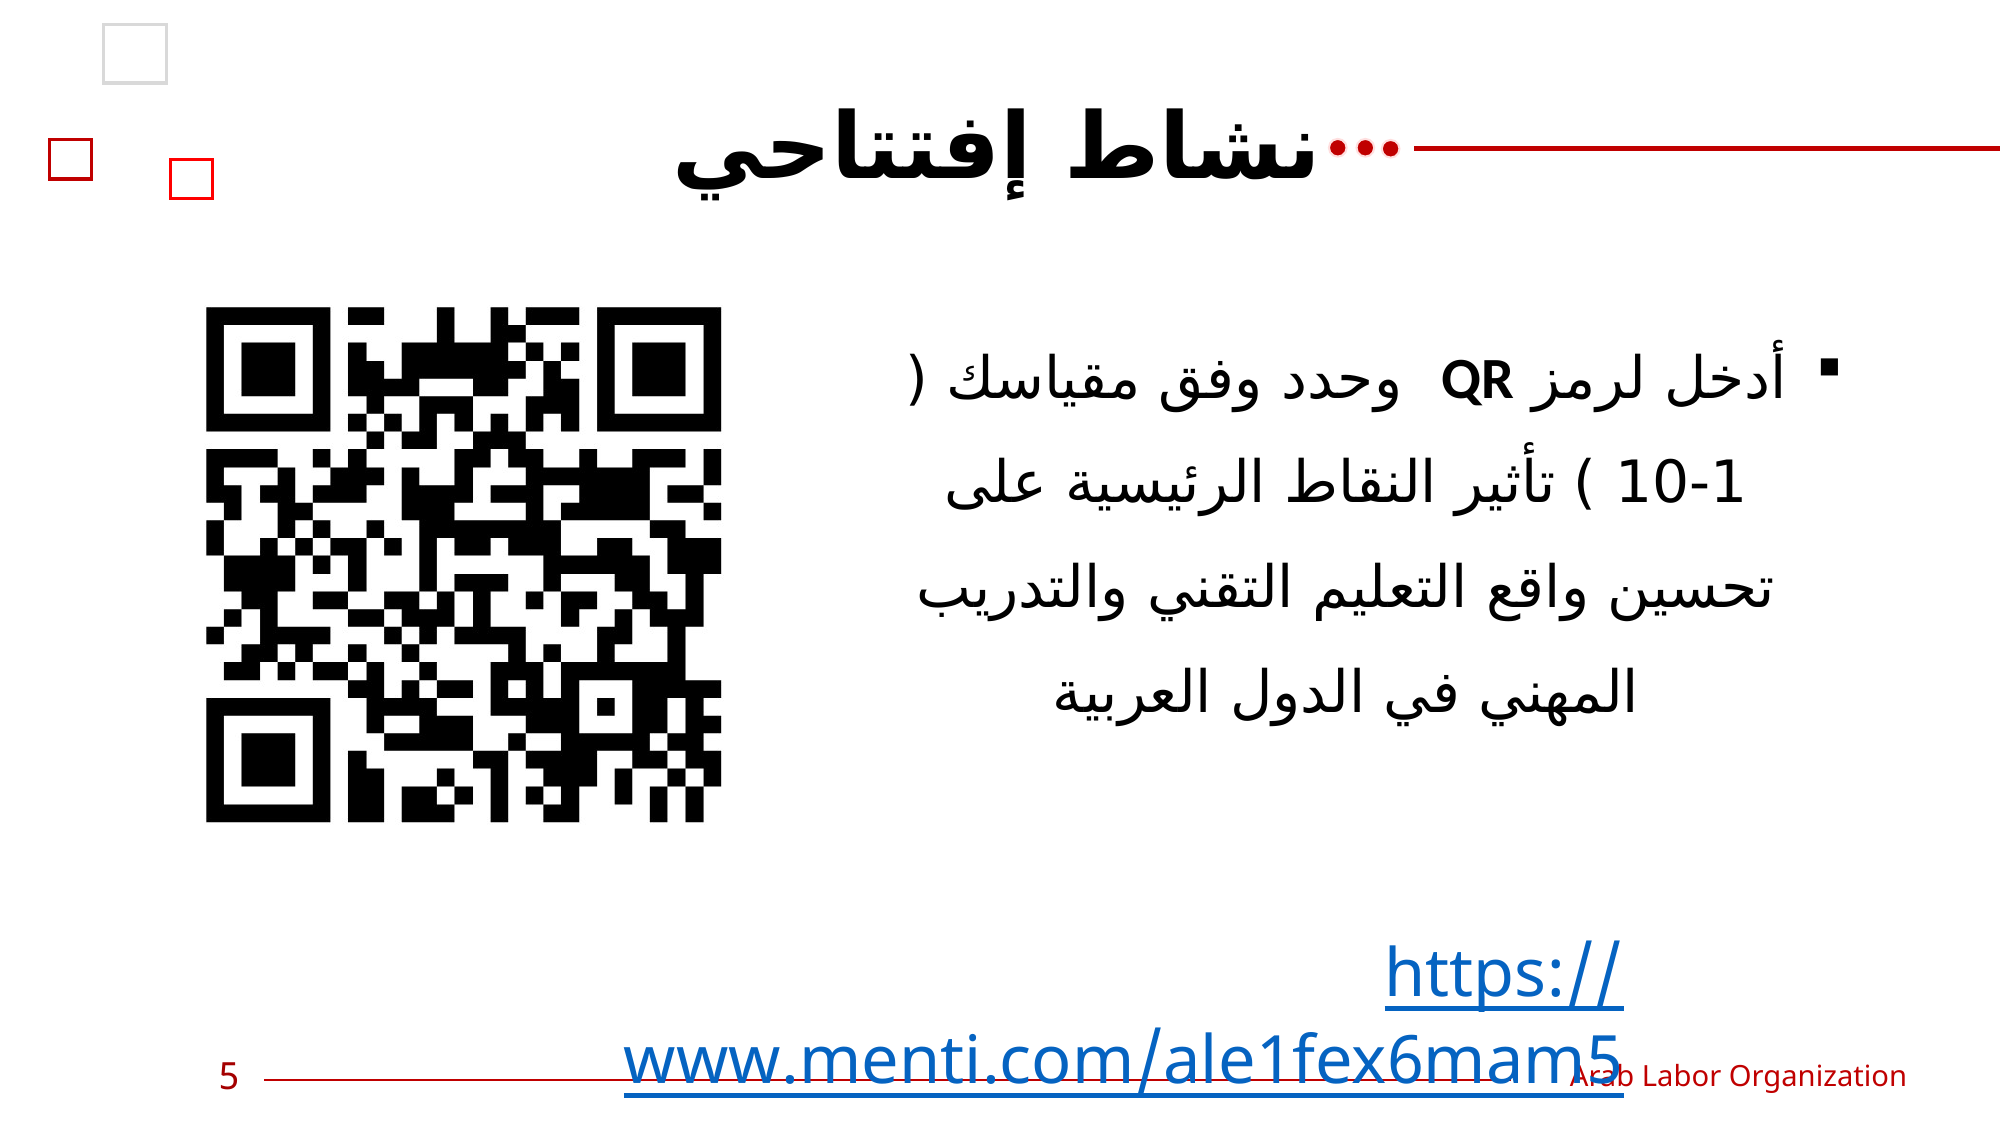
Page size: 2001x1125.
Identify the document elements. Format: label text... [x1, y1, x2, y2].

text_box [169, 158, 213, 200]
text_box [48, 139, 92, 180]
text_box Arab Labor Organization [1639, 1049, 1923, 1100]
text_box [1327, 137, 1348, 158]
picture [135, 236, 791, 892]
text_box نشاط إفتتاحي [657, 57, 1343, 207]
text_box 5 [143, 1044, 255, 1105]
text_box https://www.menti.com/ale1fex6mam5 [495, 922, 1639, 1125]
text_box أدخل لرمز QR وحدد وفق مقياسك ( 1-10 ) تأثير النقاط الرئيسية على تحسين واقع التعليم التقني والتدريب المهني في الدول العربية [884, 297, 1865, 732]
text_box [1355, 137, 1376, 158]
text_box [103, 23, 168, 84]
text_box [1380, 138, 1401, 159]
